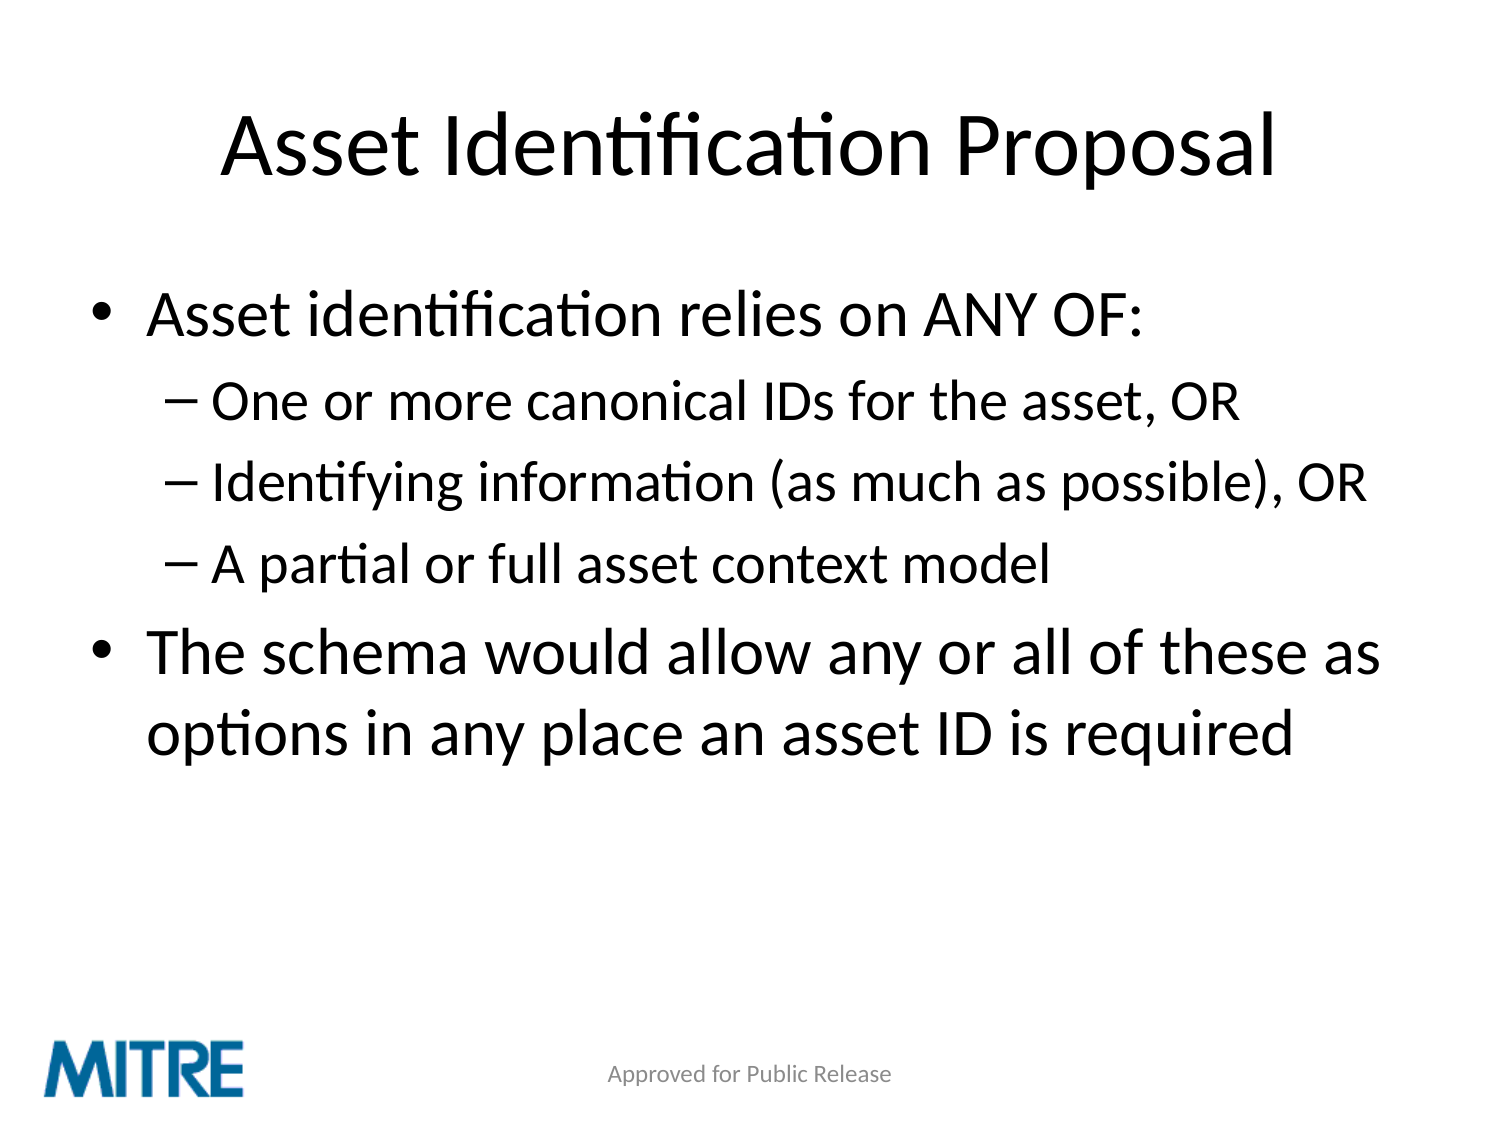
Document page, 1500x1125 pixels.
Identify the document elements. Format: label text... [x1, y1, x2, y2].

title Asset Identification Proposal [75, 45, 1425, 233]
footer Approved for Public Release [512, 1042, 988, 1103]
list Asset identification relies on ANY OF: One or more canonical IDs for the asset, OR Identifying information (as much as possible), OR A partial or full asset context model The schema would allow any or all of these as options in any place an asset ID is required [75, 262, 1425, 1005]
picture [37, 1033, 250, 1103]
